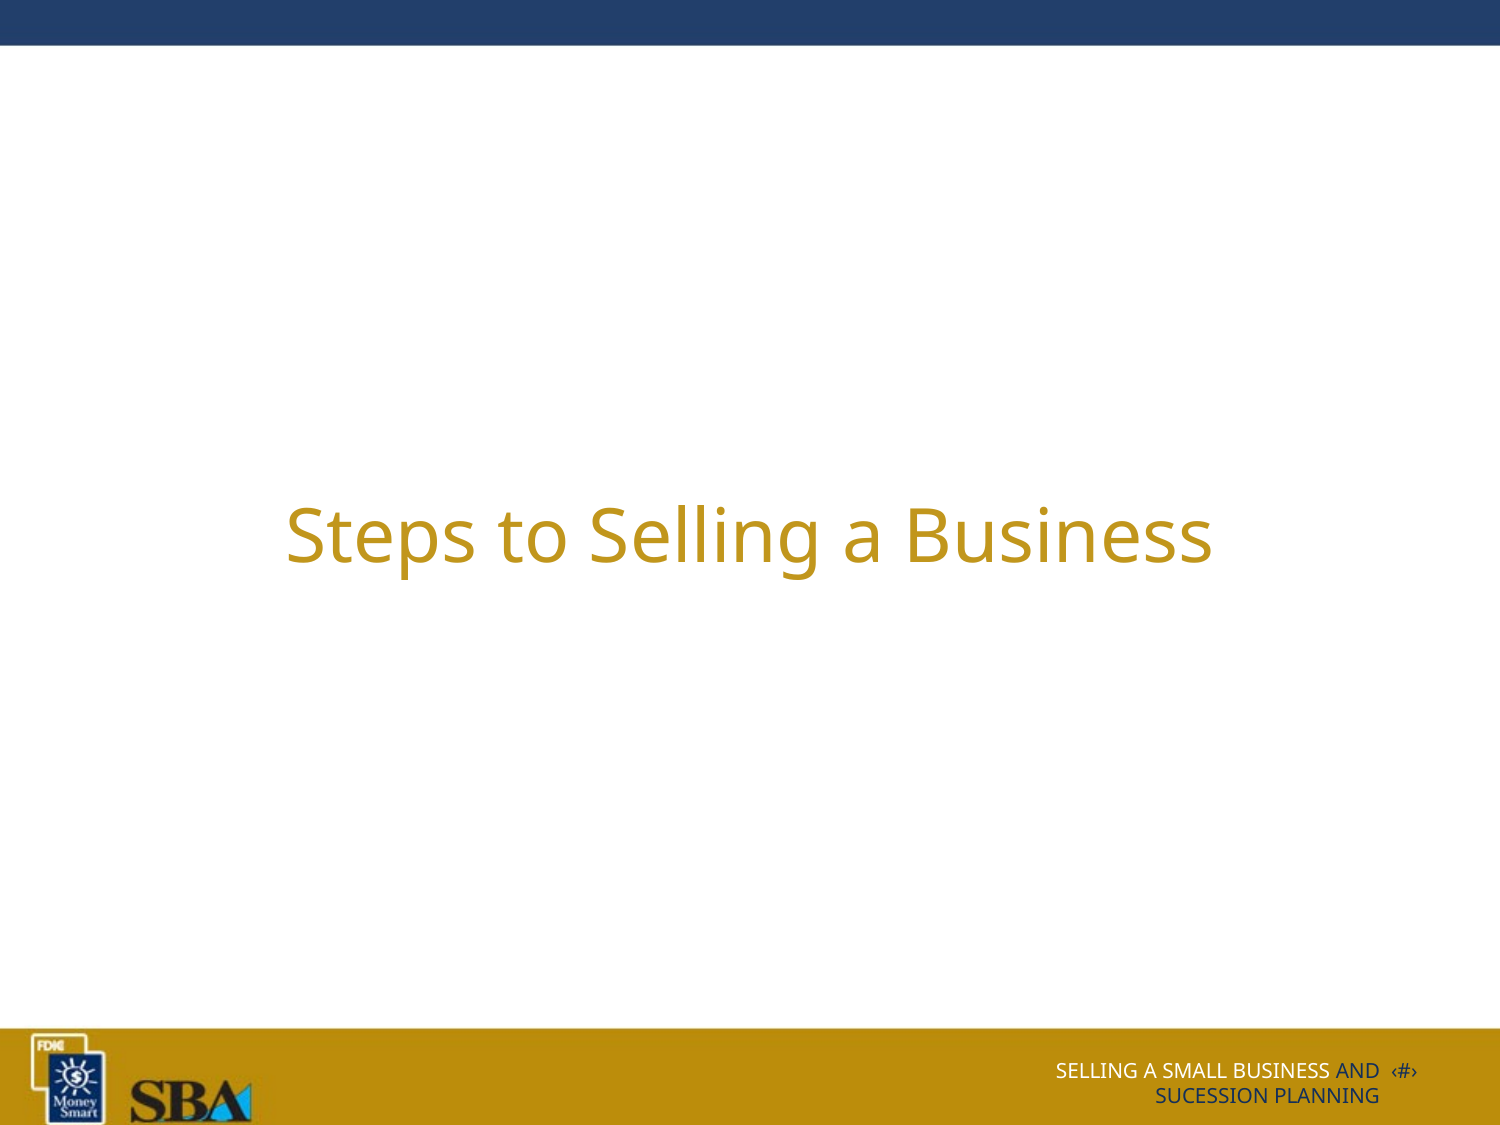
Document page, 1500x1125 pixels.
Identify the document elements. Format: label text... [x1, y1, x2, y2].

picture [0, 588, 1500, 1125]
title Steps to Selling a Business [0, 486, 1500, 588]
picture [0, 0, 1500, 486]
